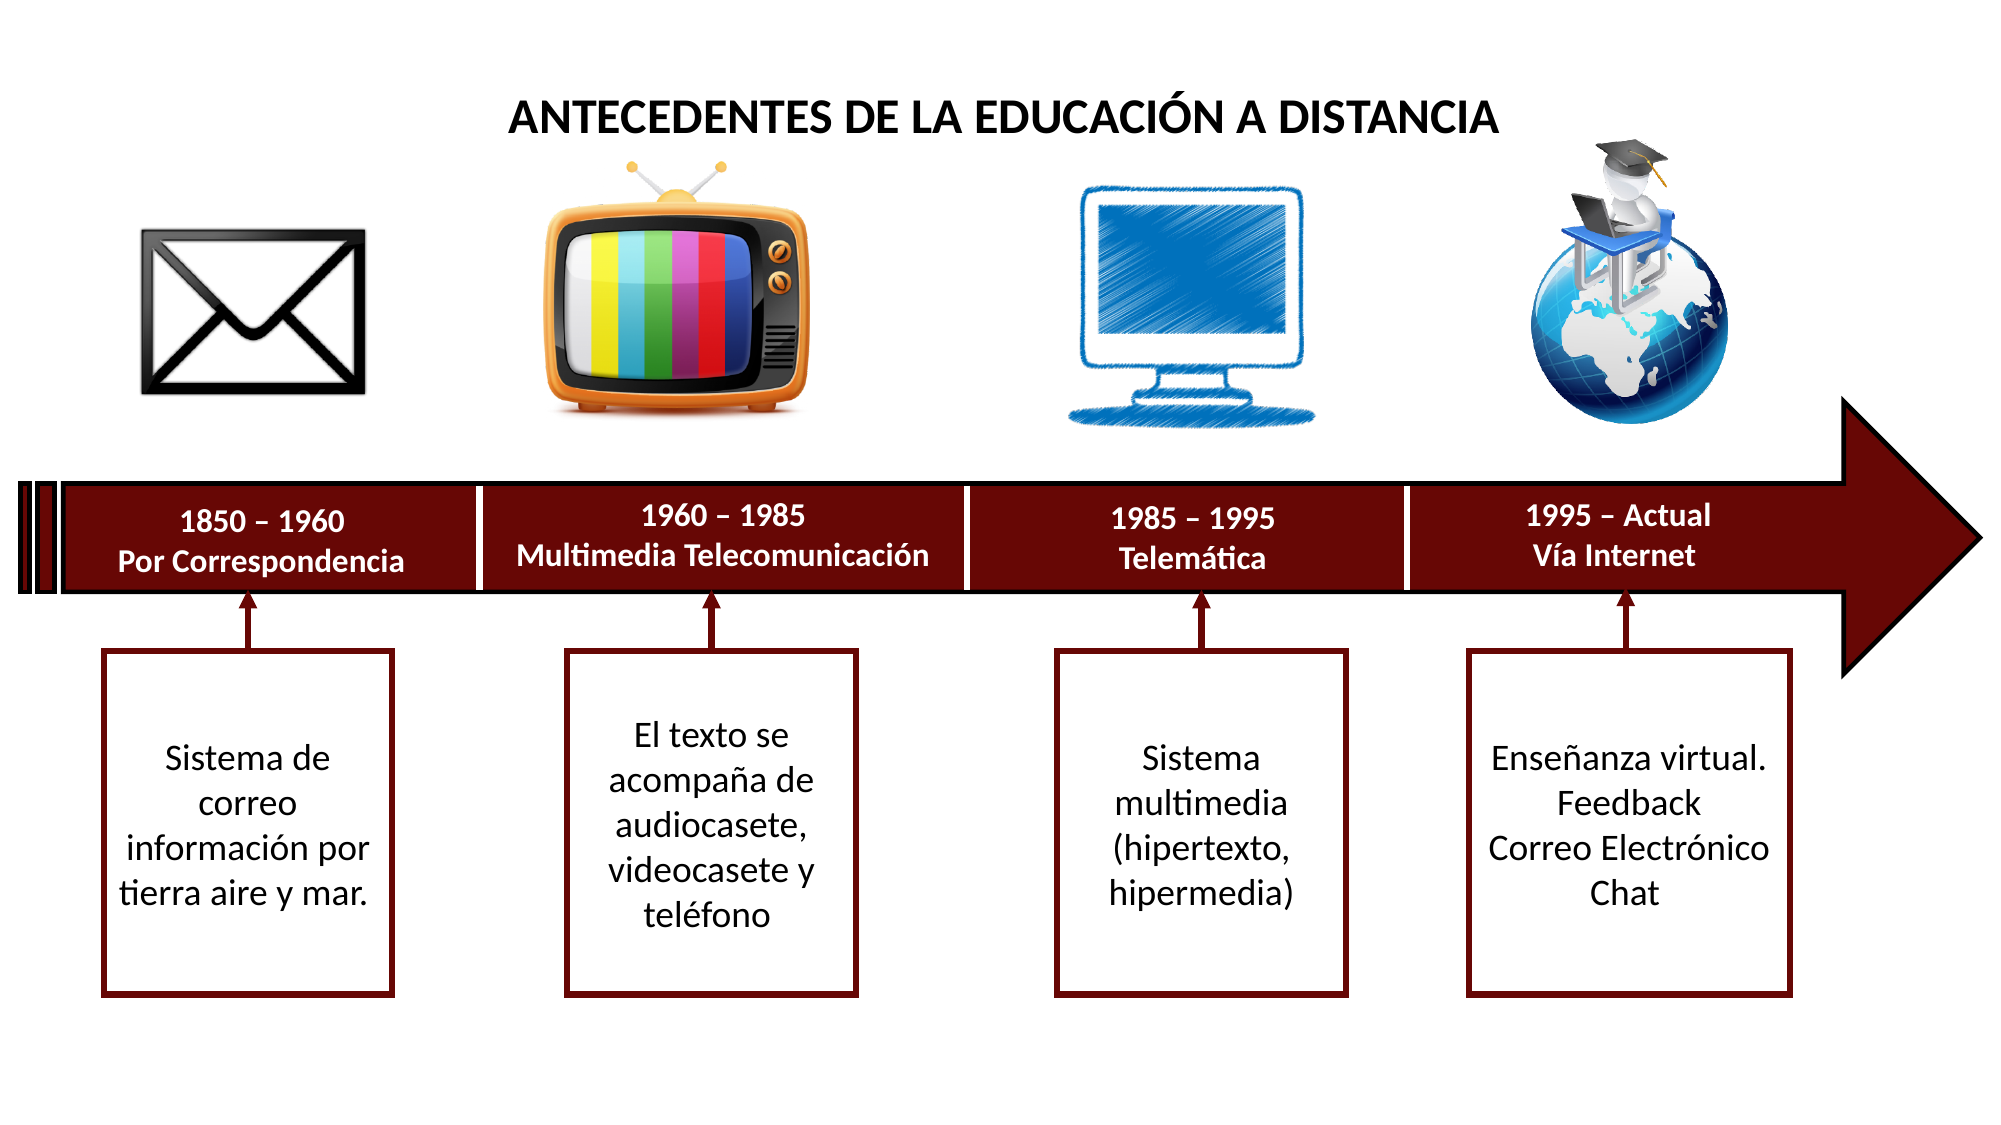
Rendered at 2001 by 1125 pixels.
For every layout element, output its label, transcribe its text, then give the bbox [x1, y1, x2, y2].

picture [1531, 139, 1728, 424]
text_box [20, 482, 30, 593]
text_box ANTECEDENTES DE LA EDUCACIÓN A DISTANCIA [198, 76, 1812, 151]
text_box Sistema multimedia (hipertexto, hipermedia) [1056, 650, 1347, 996]
text_box El texto se acompaña de audiocasete, videocasete y teléfono [566, 650, 857, 996]
text_box 1850 – 1960 Por Correspondencia [69, 491, 455, 587]
text_box Enseñanza virtual. Feedback Correo Electrónico Chat [1468, 650, 1791, 996]
text_box 1985 – 1995 Telemática [1000, 489, 1386, 584]
text_box Sistema de correo información por tierra aire y mar. [103, 650, 393, 996]
picture [72, 131, 434, 493]
picture [543, 161, 810, 422]
text_box [62, 399, 1982, 677]
picture [1059, 170, 1327, 439]
text_box [37, 482, 56, 593]
text_box 1995 – Actual Vía Internet [1425, 485, 1812, 581]
text_box 1960 – 1985 Multimedia Telecomunicación [480, 485, 966, 581]
